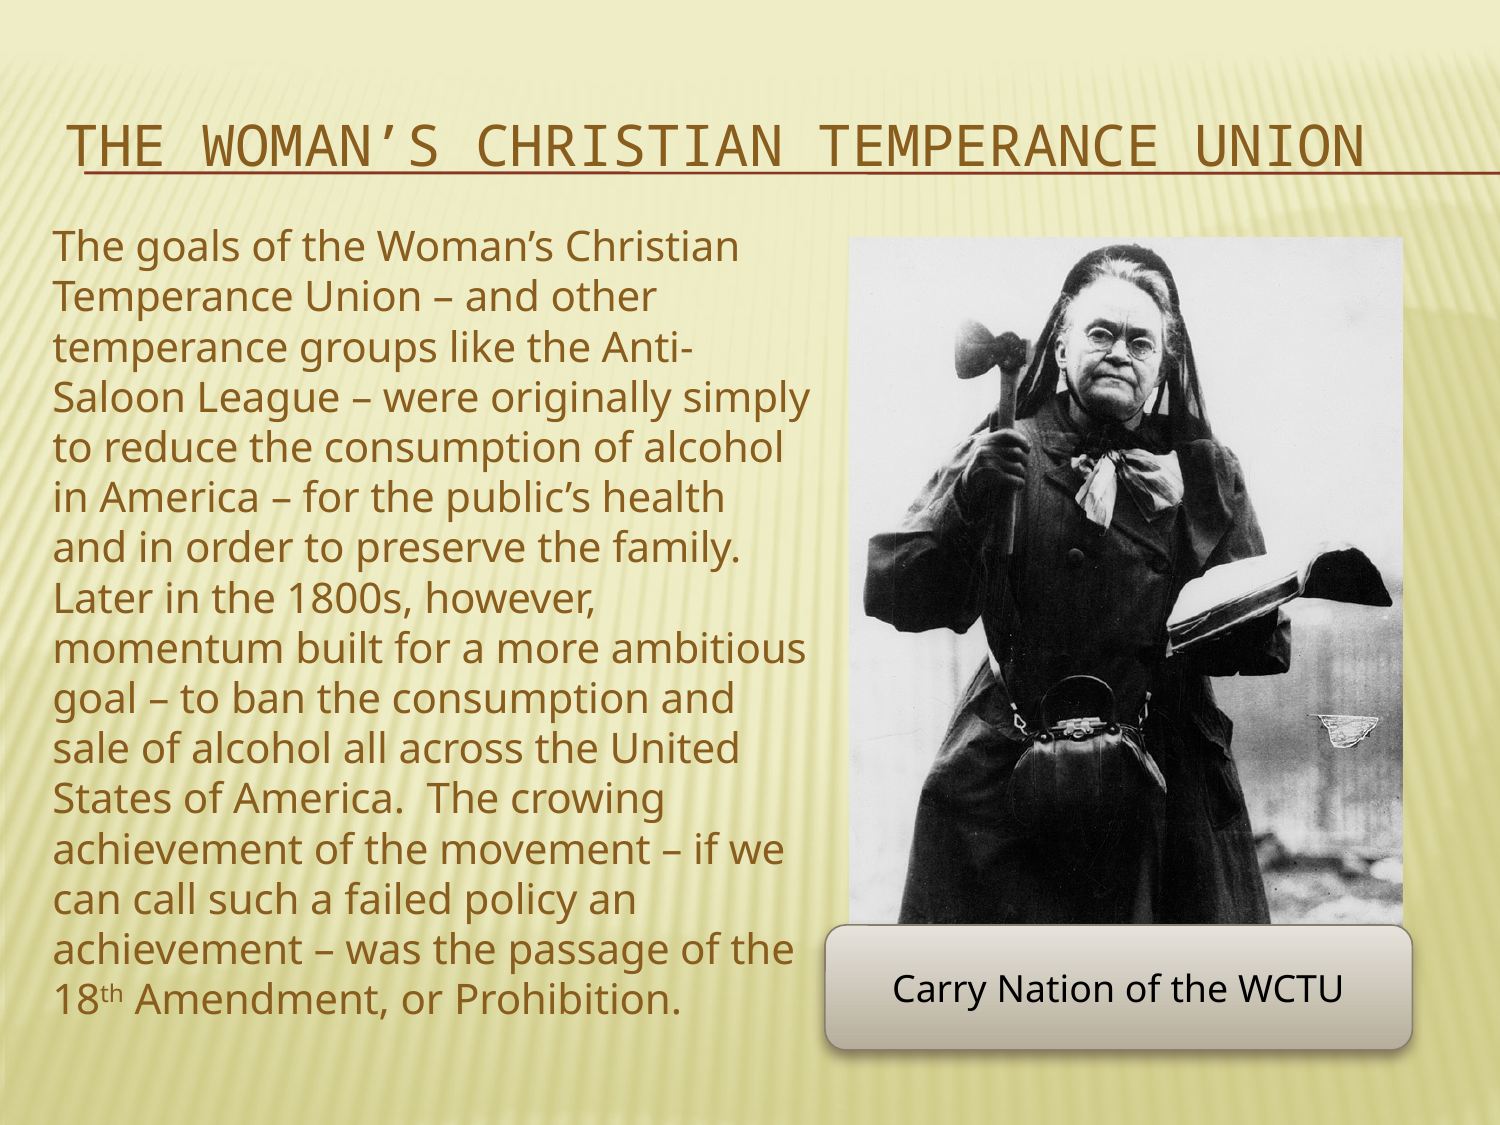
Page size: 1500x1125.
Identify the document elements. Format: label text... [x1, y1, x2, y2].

list The goals of the Woman’s Christian Temperance Union – and other temperance groups like the Anti-Saloon League – were originally simply to reduce the consumption of alcohol in America – for the public’s health and in order to preserve the family. Later in the 1800s, however, momentum built for a more ambitious goal – to ban the consumption and sale of alcohol all across the United States of America. The crowing achievement of the movement – if we can call such a failed policy an achievement – was the passage of the 18th Amendment, or Prohibition. [37, 212, 825, 1088]
title The woman’s Christian Temperance union [49, 75, 1475, 213]
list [849, 237, 1403, 931]
text_box Carry Nation of the WCTU [824, 925, 1414, 1051]
